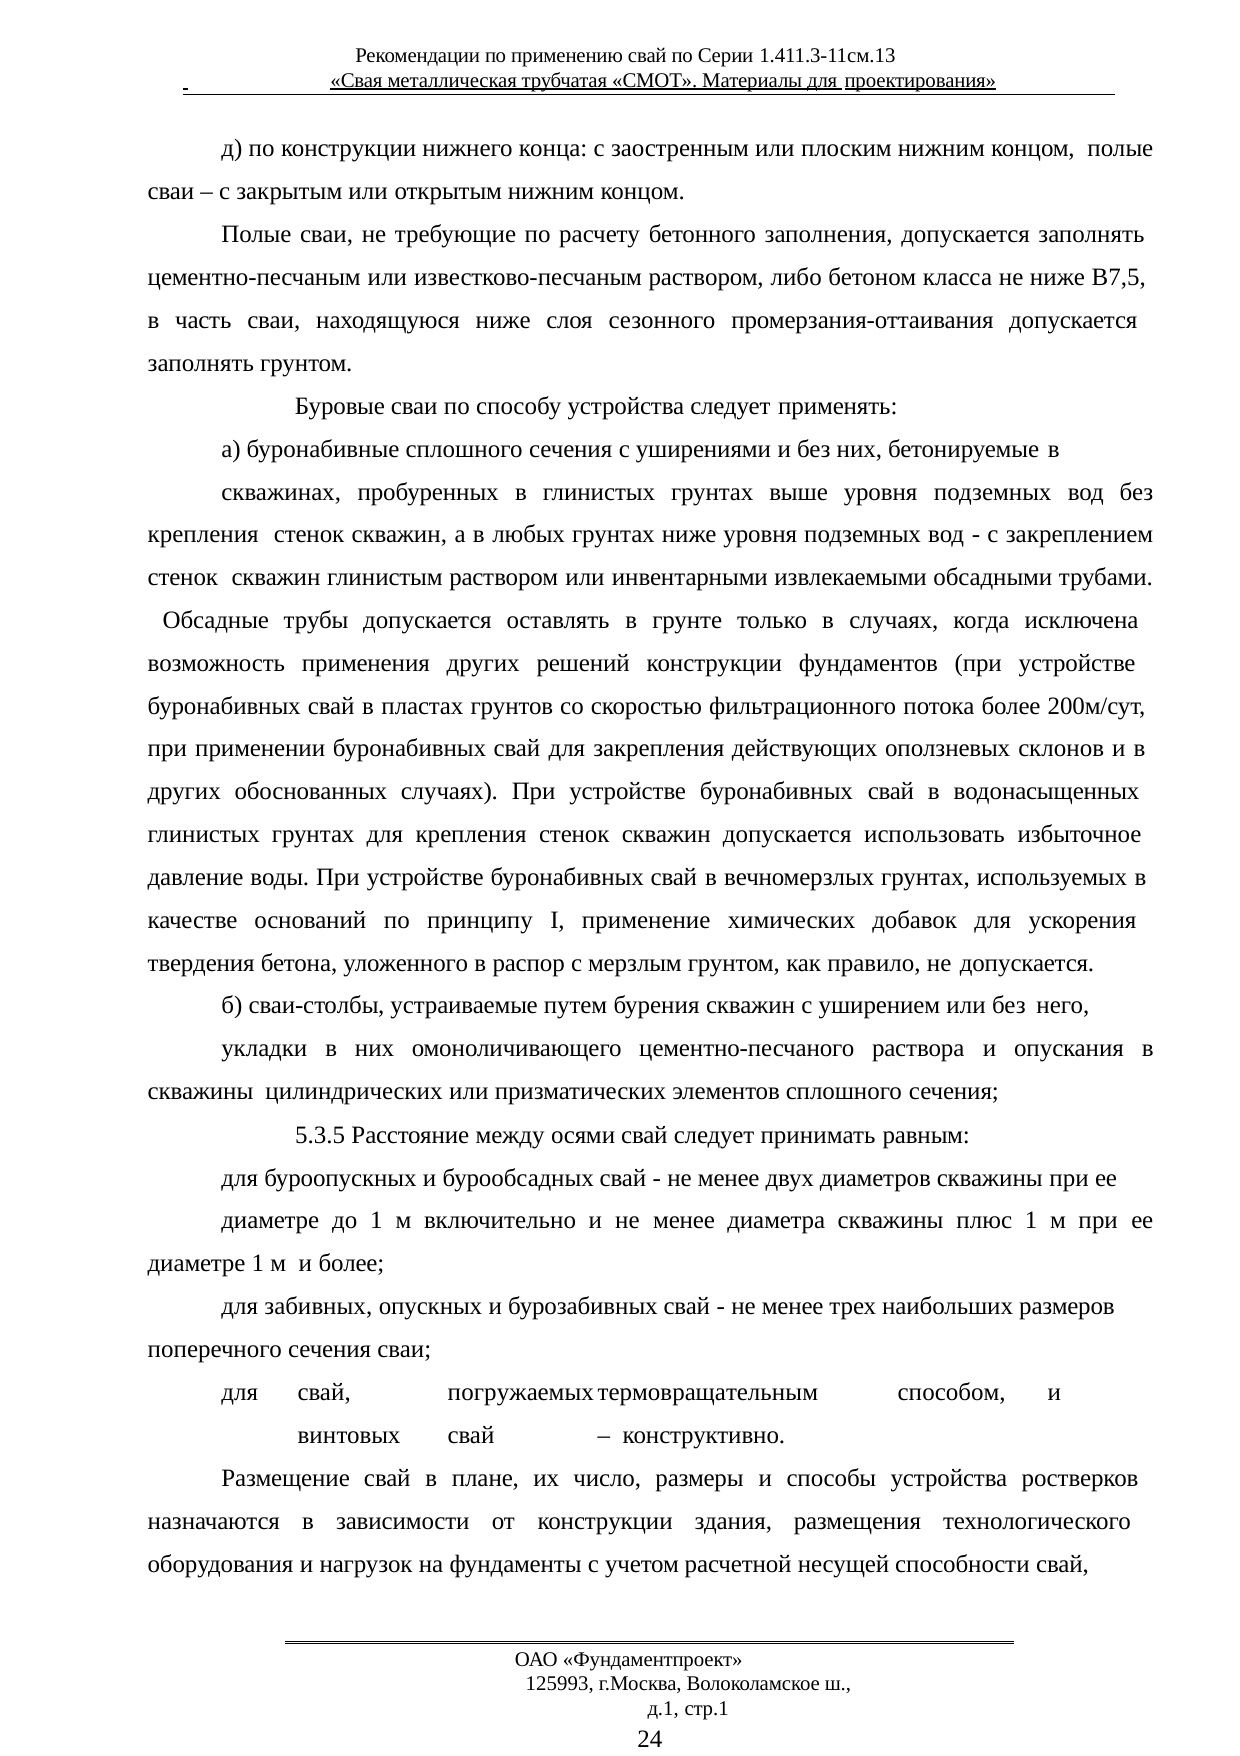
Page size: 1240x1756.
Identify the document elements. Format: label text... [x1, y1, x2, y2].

text_box Рекомендации по применению свай по Серии 1.411.3-11см.13 «Свая металлическая трубчатая «СМОТ». Материалы для проектирования» д) по конструкции нижнего конца: с заостренным или плоским нижним концом, полые сваи – с закрытым или открытым нижним концом. Полые сваи, не требующие по расчету бетонного заполнения, допускается заполнять цементно-песчаным или известково-песчаным раствором, либо бетоном класса не ниже В7,5, в часть сваи, находящуюся ниже слоя сезонного промерзания-оттаивания допускается заполнять грунтом. Буровые сваи по способу устройства следует применять: а) буронабивные сплошного сечения с уширениями и без них, бетонируемые в скважинах, пробуренных в глинистых грунтах выше уровня подземных вод без крепления стенок скважин, а в любых грунтах ниже уровня подземных вод - с закреплением стенок скважин глинистым раствором или инвентарными извлекаемыми обсадными трубами. Обсадные трубы допускается оставлять в грунте только в случаях, когда исключена возможность применения других решений конструкции фундаментов (при устройстве буронабивных свай в пластах грунтов со скоростью фильтрационного потока более 200м/сут, при применении буронабивных свай для закрепления действующих оползневых склонов и в других обоснованных случаях). При устройстве буронабивных свай в водонасыщенных глинистых грунтах для крепления стенок скважин допускается использовать избыточное давление воды. При устройстве буронабивных свай в вечномерзлых грунтах, используемых в качестве оснований по принципу I, применение химических добавок для ускорения твердения бетона, уложенного в распор с мерзлым грунтом, как правило, не допускается. б) сваи-столбы, устраиваемые путем бурения скважин с уширением или без него, укладки в них омоноличивающего цементно-песчаного раствора и опускания в скважины цилиндрических или призматических элементов сплошного сечения; 5.3.5 Расстояние между осями свай следует принимать равным: для буроопускных и бурообсадных свай - не менее двух диаметров скважины при ее диаметре до 1 м включительно и не менее диаметра скважины плюс 1 м при ее диаметре 1 м и более; для забивных, опускных и бурозабивных свай - не менее трех наибольших размеров поперечного сечения сваи; для свай, погружаемых термовращательным способом, и винтовых свай – конструктивно. Размещение свай в плане, их число, размеры и способы устройства ростверков назначаются в зависимости от конструкции здания, размещения технологического оборудования и нагрузок на фундаменты с учетом расчетной несущей способности свай, [145, 40, 1155, 1578]
slide_number ОАО «Фундаментпроект» 125993, г.Москва, Волоколамское ш., д.1, стр.1 24 [437, 1646, 862, 1756]
